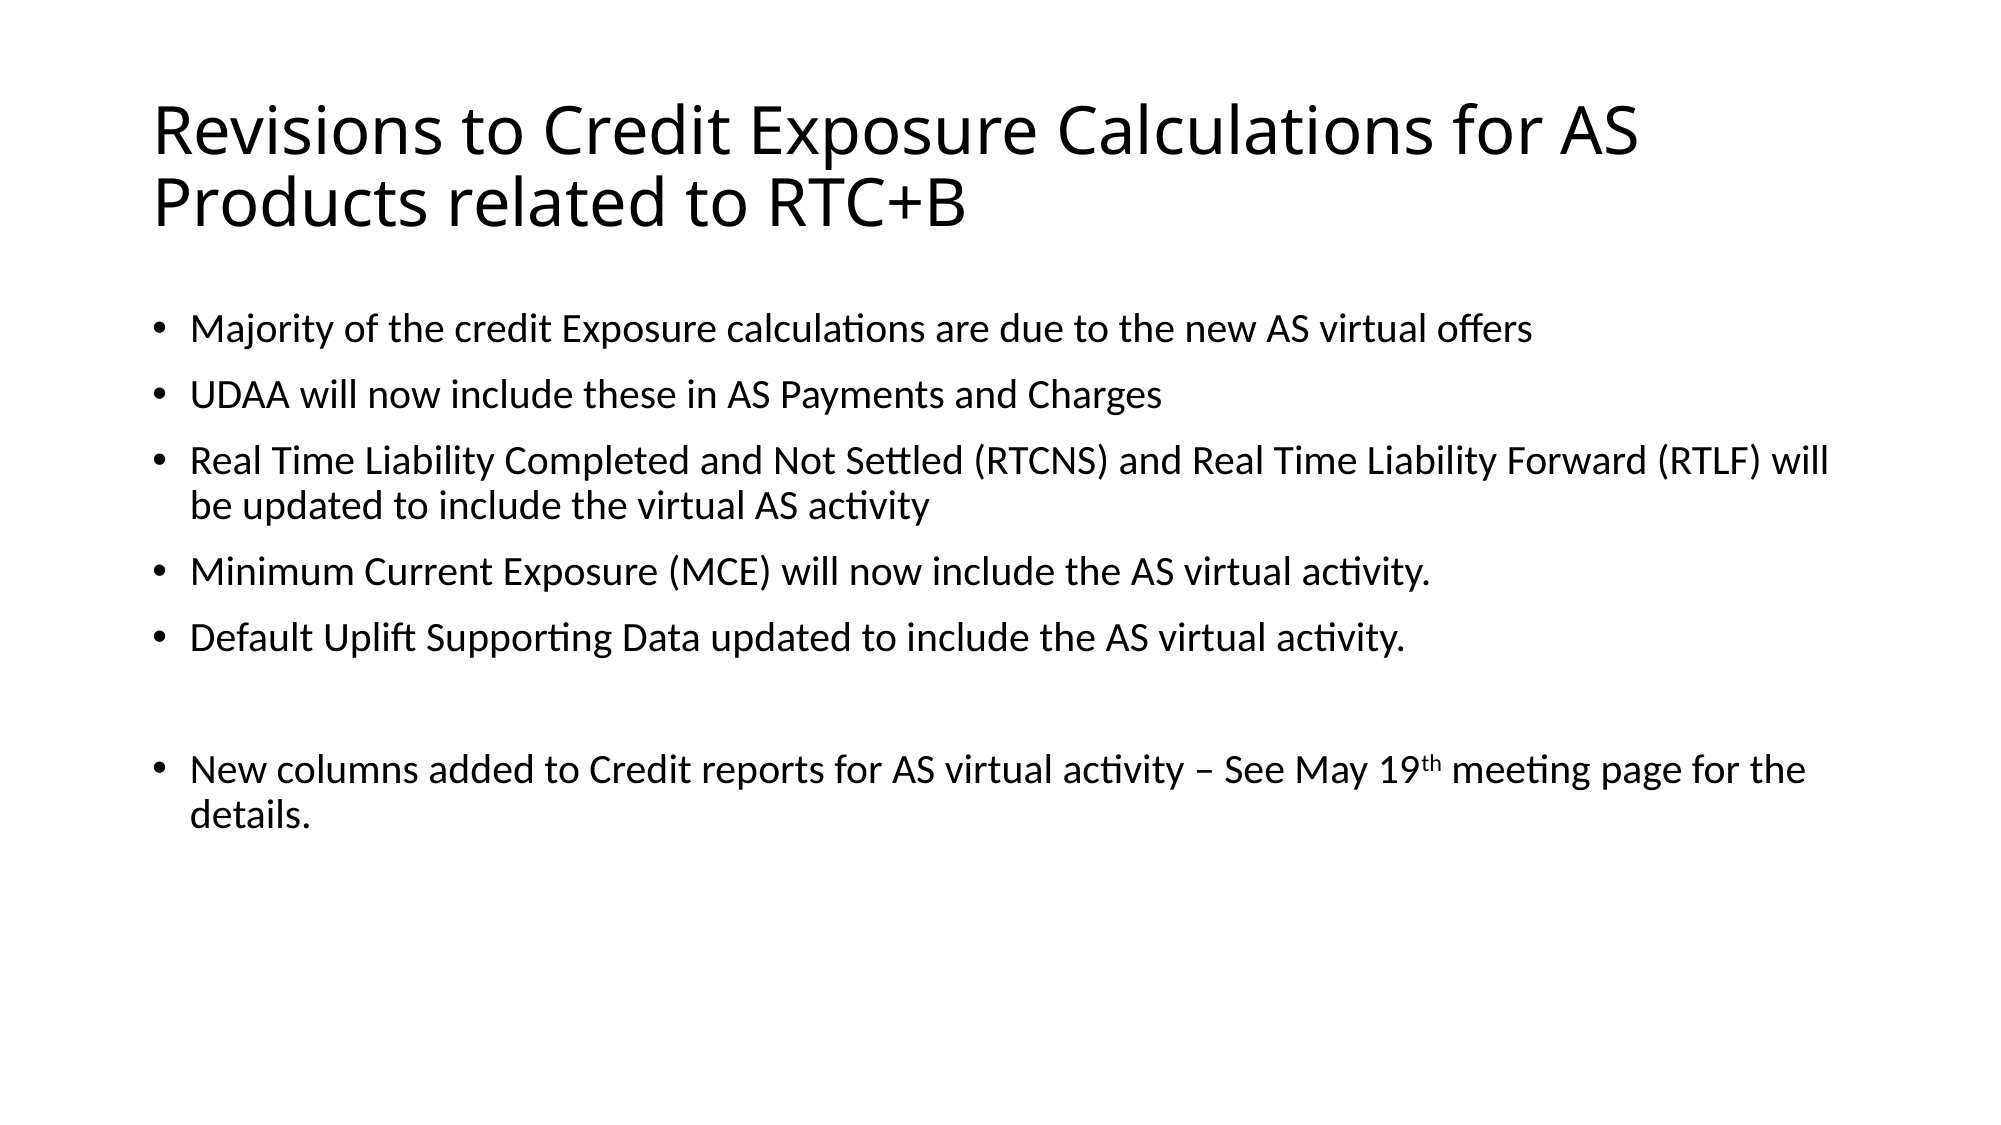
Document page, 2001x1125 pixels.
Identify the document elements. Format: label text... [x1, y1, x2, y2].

list Majority of the credit Exposure calculations are due to the new AS virtual offers UDAA will now include these in AS Payments and Charges Real Time Liability Completed and Not Settled (RTCNS) and Real Time Liability Forward (RTLF) will be updated to include the virtual AS activity Minimum Current Exposure (MCE) will now include the AS virtual activity. Default Uplift Supporting Data updated to include the AS virtual activity. New columns added to Credit reports for AS virtual activity – See May 19th meeting page for the details. [137, 299, 1863, 1014]
title Revisions to Credit Exposure Calculations for AS Products related to RTC+B [137, 59, 1863, 278]
